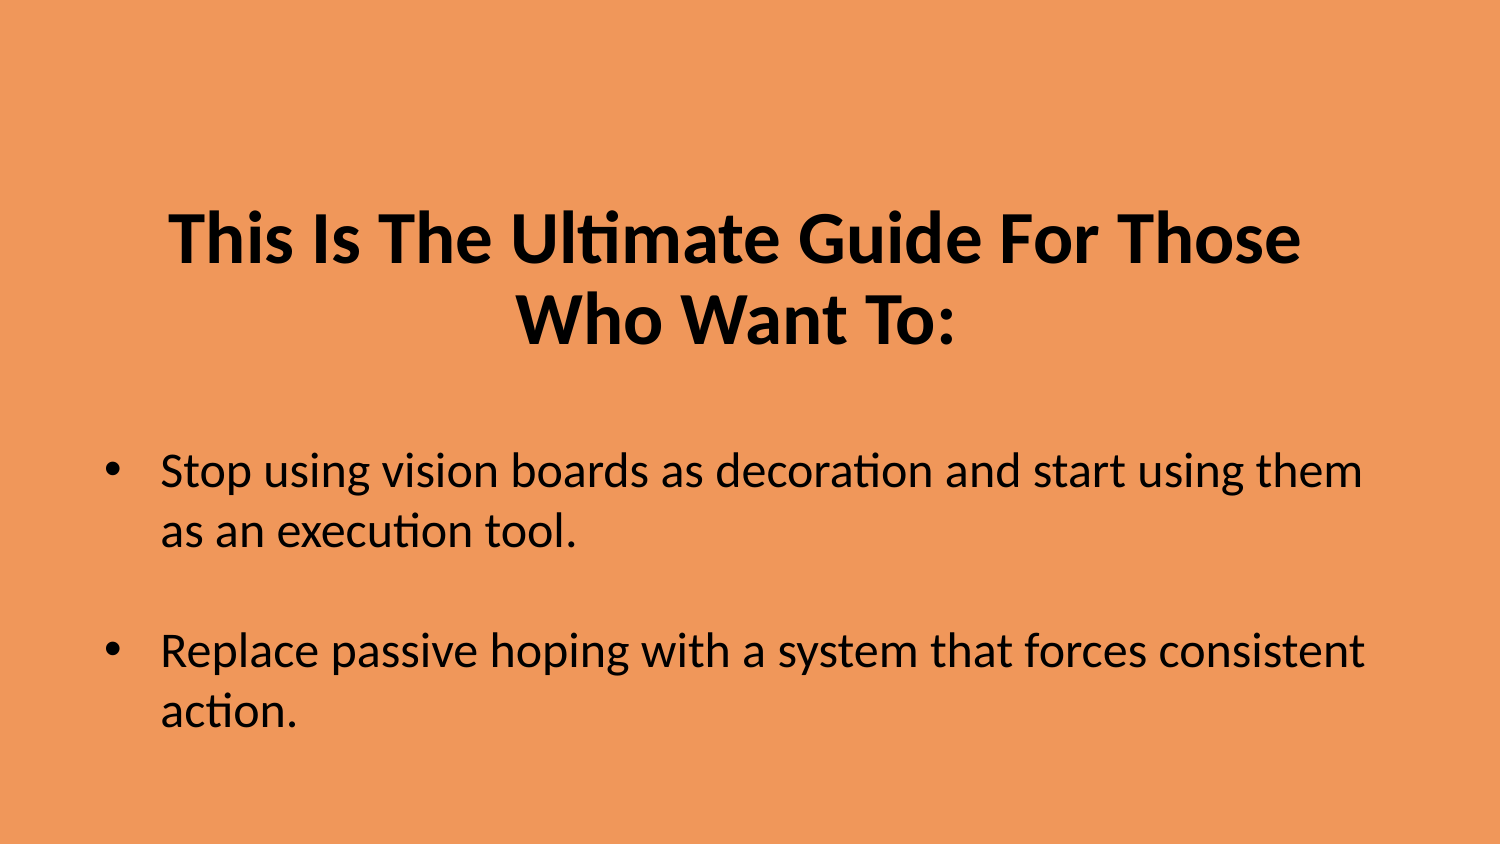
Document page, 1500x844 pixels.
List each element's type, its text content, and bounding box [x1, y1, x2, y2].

text_box Stop using vision boards as decoration and start using them as an execution tool. Replace passive hoping with a system that forces consistent action. [89, 430, 1427, 745]
list This Is The Ultimate Guide For Those Who Want To: [89, 191, 1384, 383]
